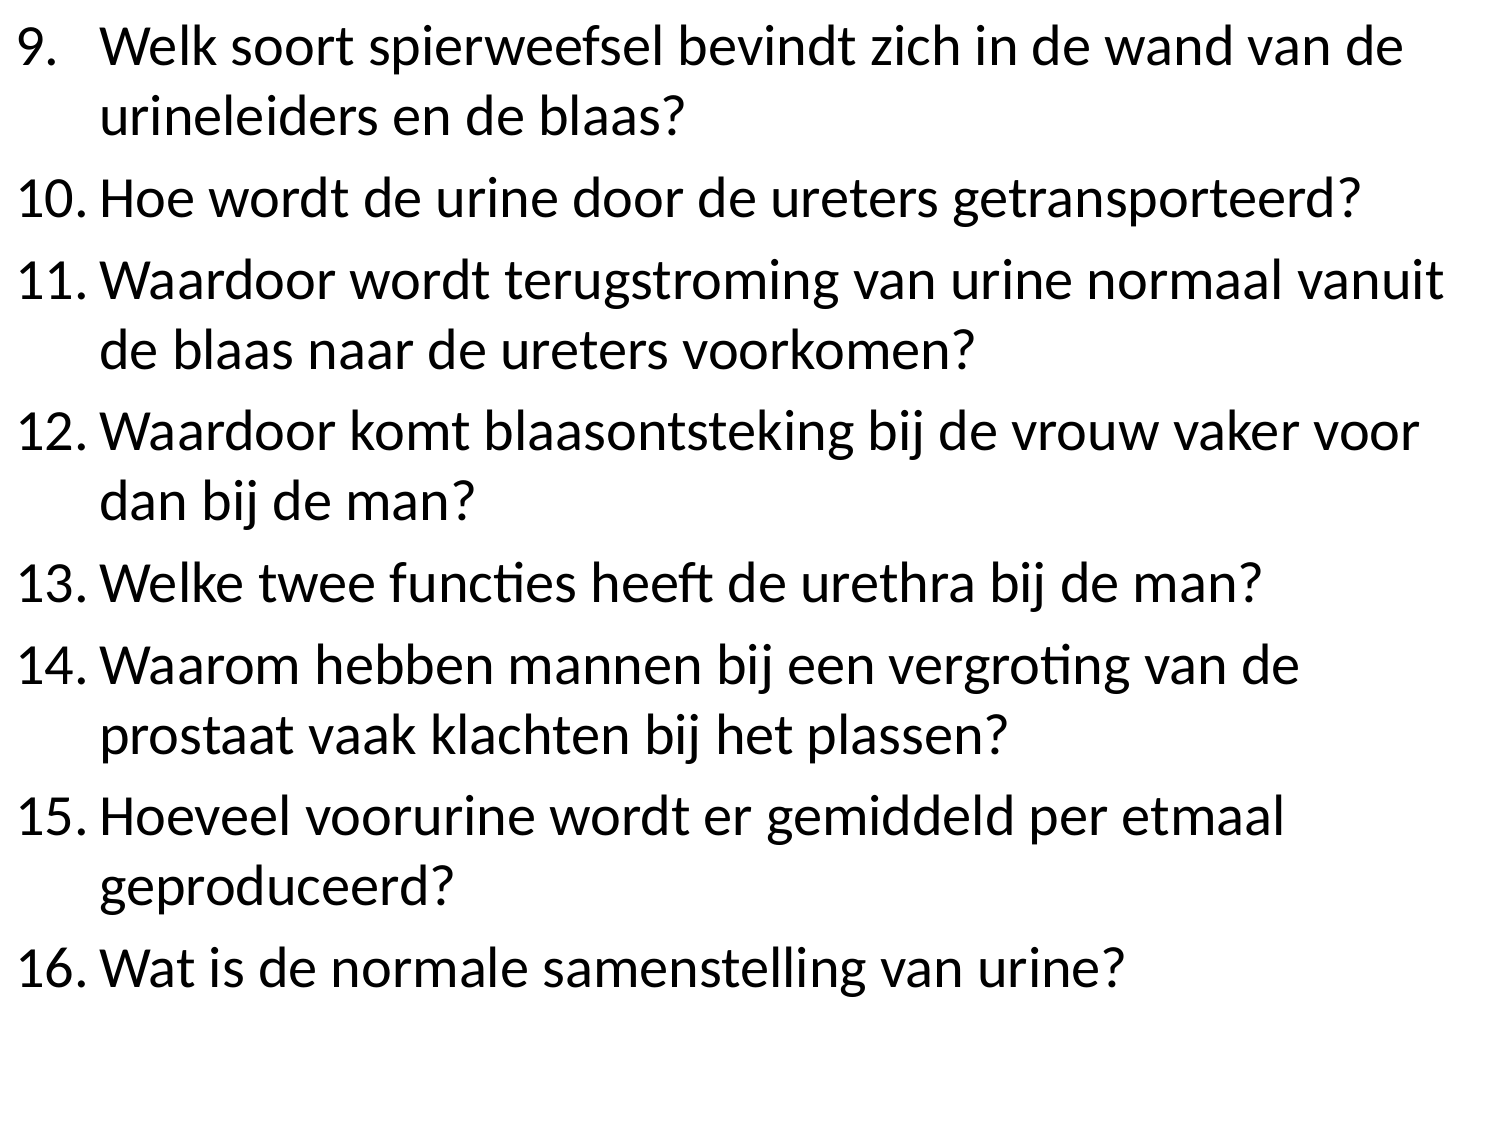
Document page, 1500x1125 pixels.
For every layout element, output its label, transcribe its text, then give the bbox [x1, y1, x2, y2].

list Welk soort spierweefsel bevindt zich in de wand van de urineleiders en de blaas? Hoe wordt de urine door de ureters getransporteerd? Waardoor wordt terugstroming van urine normaal vanuit de blaas naar de ureters voorkomen? Waardoor komt blaasontsteking bij de vrouw vaker voor dan bij de man? Welke twee functies heeft de urethra bij de man? Waarom hebben mannen bij een vergroting van de prostaat vaak klachten bij het plassen? Hoeveel voorurine wordt er gemiddeld per etmaal geproduceerd? Wat is de normale samenstelling van urine? [0, 0, 1500, 1118]
